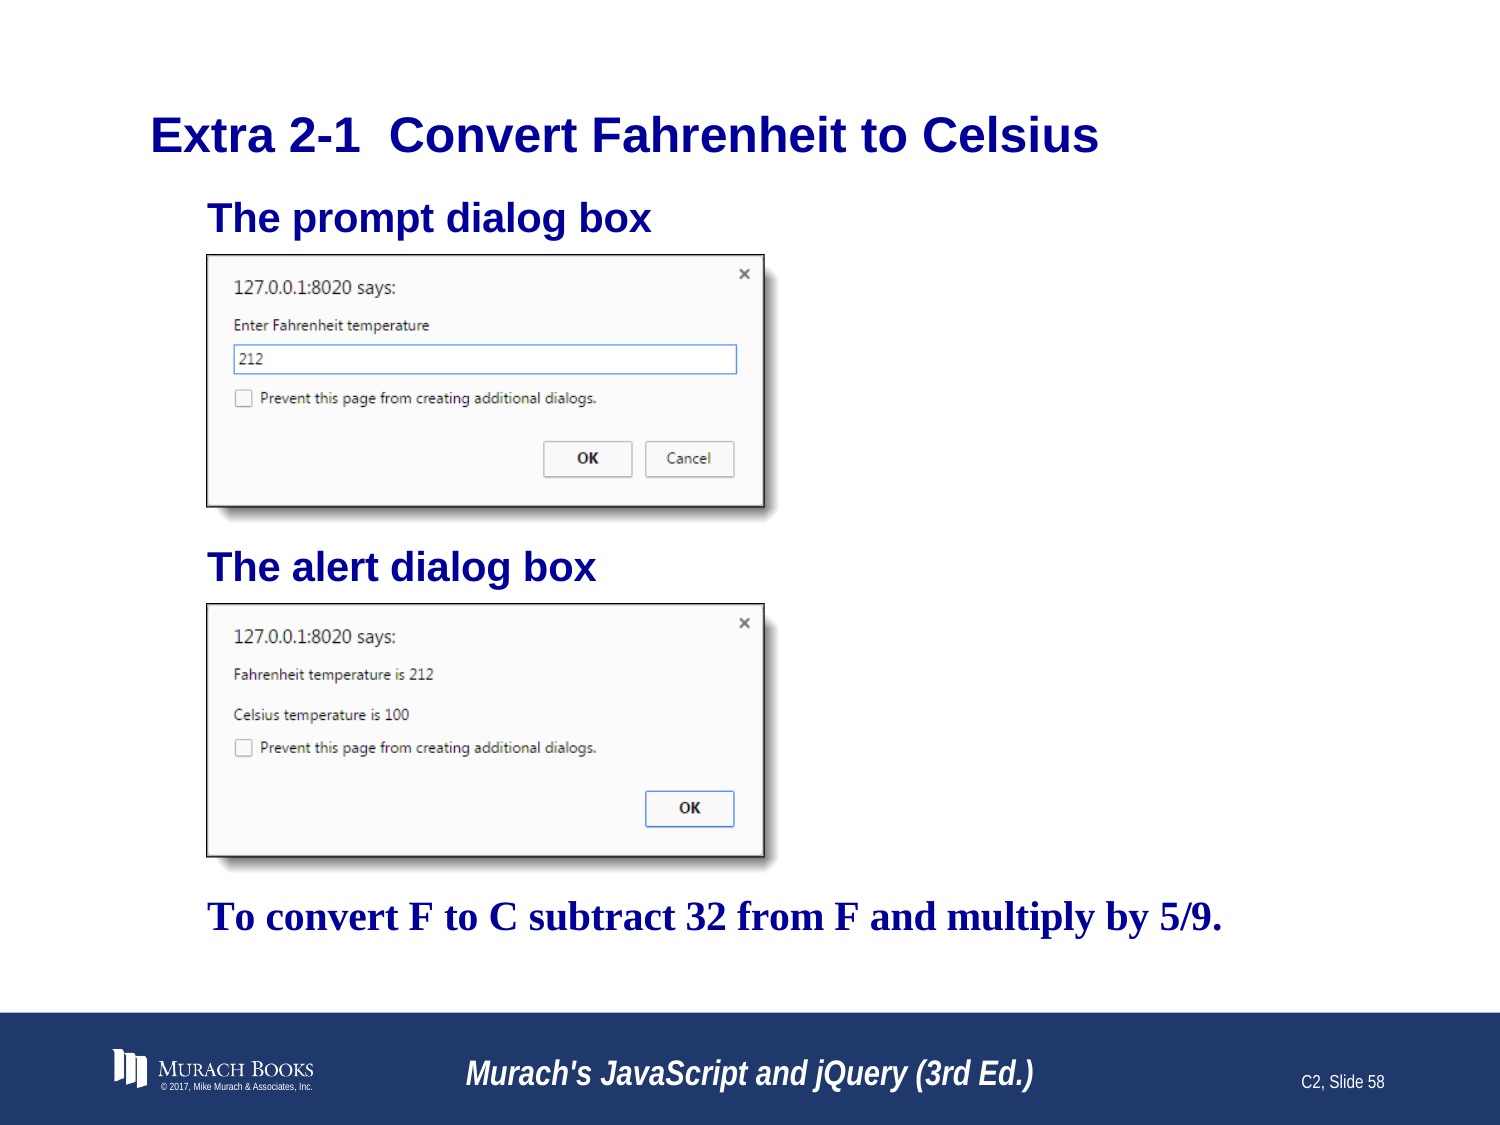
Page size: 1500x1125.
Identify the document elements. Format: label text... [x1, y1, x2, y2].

slide_number Murach's JavaScript and jQuery (3rd Ed.) [463, 1025, 1050, 1100]
footer © 2017, Mike Murach & Associates, Inc. [12, 1025, 463, 1100]
slide_number C2, Slide 58 [1087, 1025, 1400, 1100]
title Extra 2-1 Convert Fahrenheit to Celsius [150, 102, 1350, 164]
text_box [149, 174, 1350, 953]
